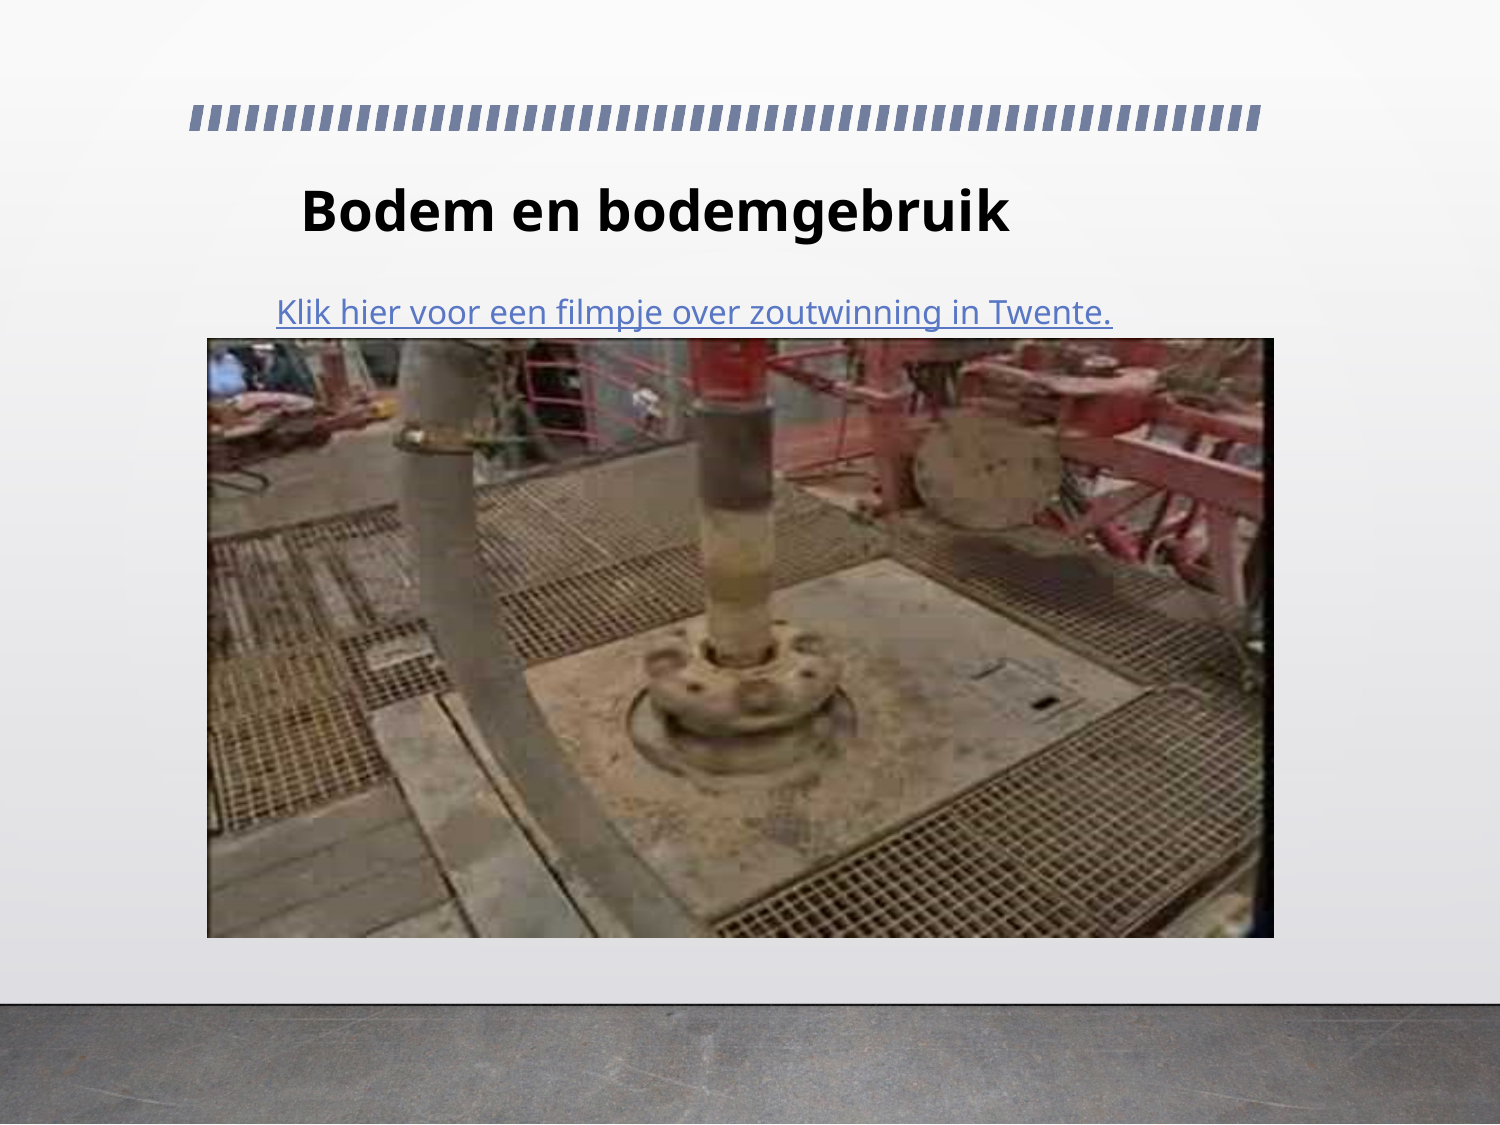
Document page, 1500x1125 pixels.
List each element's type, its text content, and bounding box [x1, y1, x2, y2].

title Bodem en bodemgebruik [112, 101, 1199, 244]
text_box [206, 337, 1276, 940]
subtitle Klik hier voor een filmpje over zoutwinning in Twente. [110, 267, 1280, 894]
picture [0, 1004, 1500, 1124]
